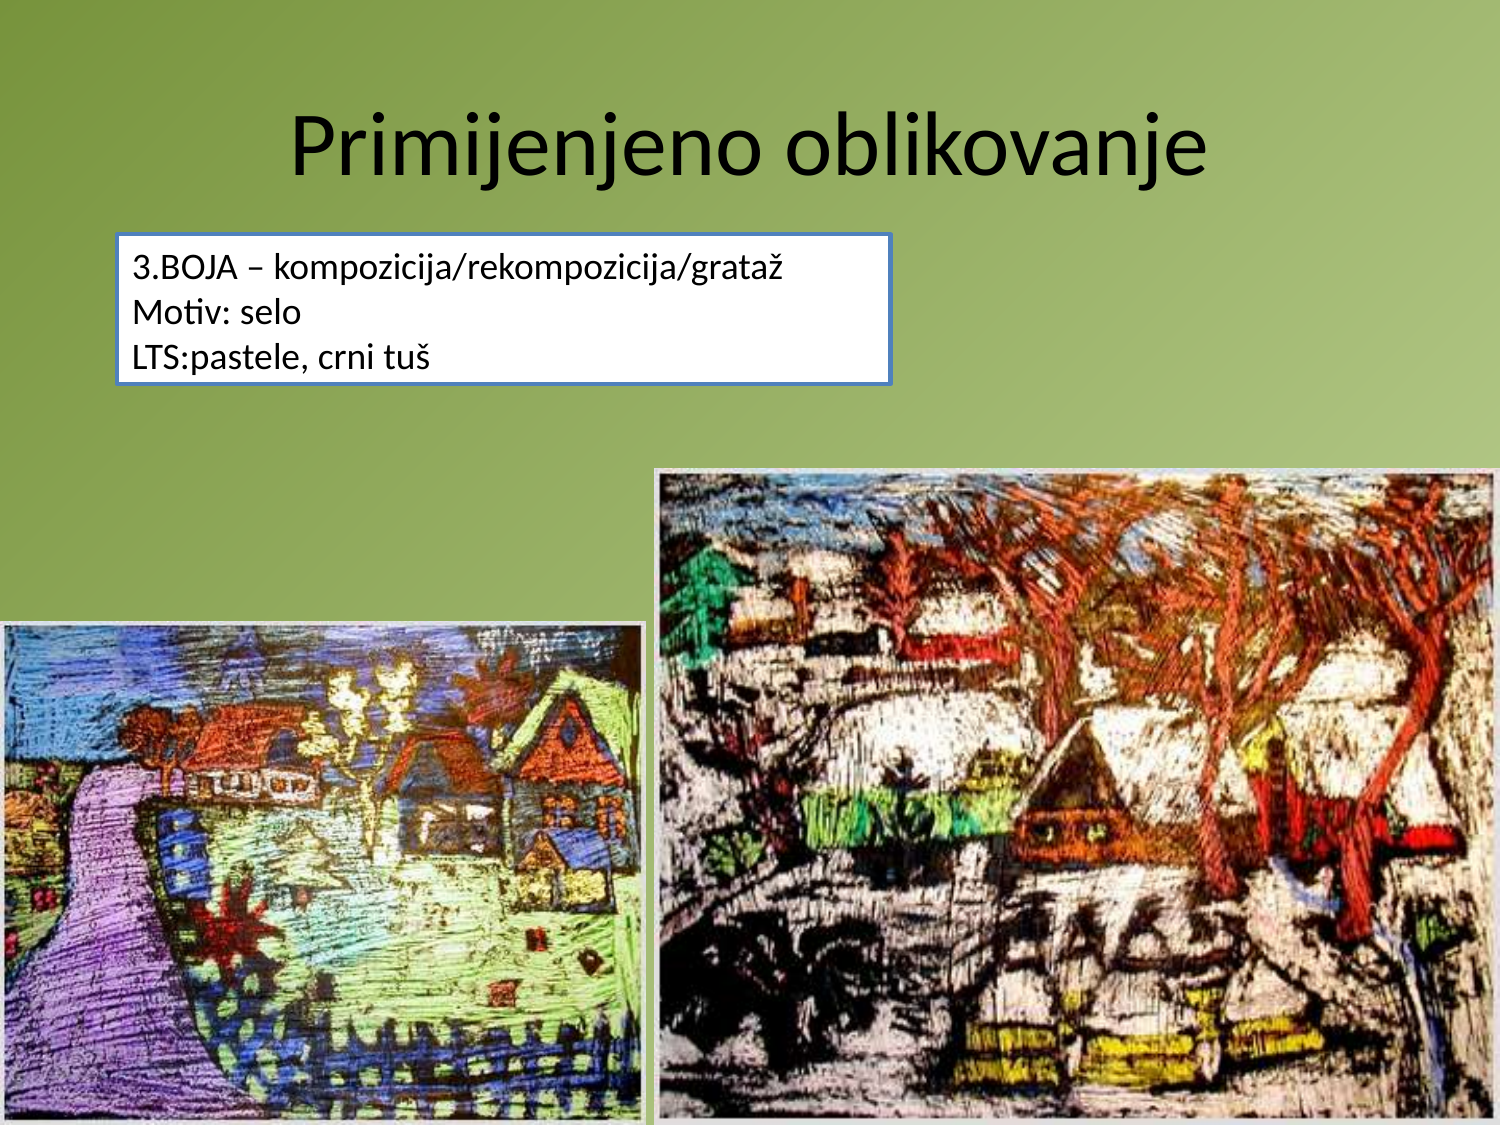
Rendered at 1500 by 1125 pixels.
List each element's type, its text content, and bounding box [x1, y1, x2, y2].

text_box 3.BOJA – kompozicija/rekompozicija/grataž Motiv: selo LTS:pastele, crni tuš [115, 232, 893, 386]
picture [653, 468, 1500, 1125]
picture [0, 620, 646, 1125]
title Primijenjeno oblikovanje [74, 44, 1426, 233]
